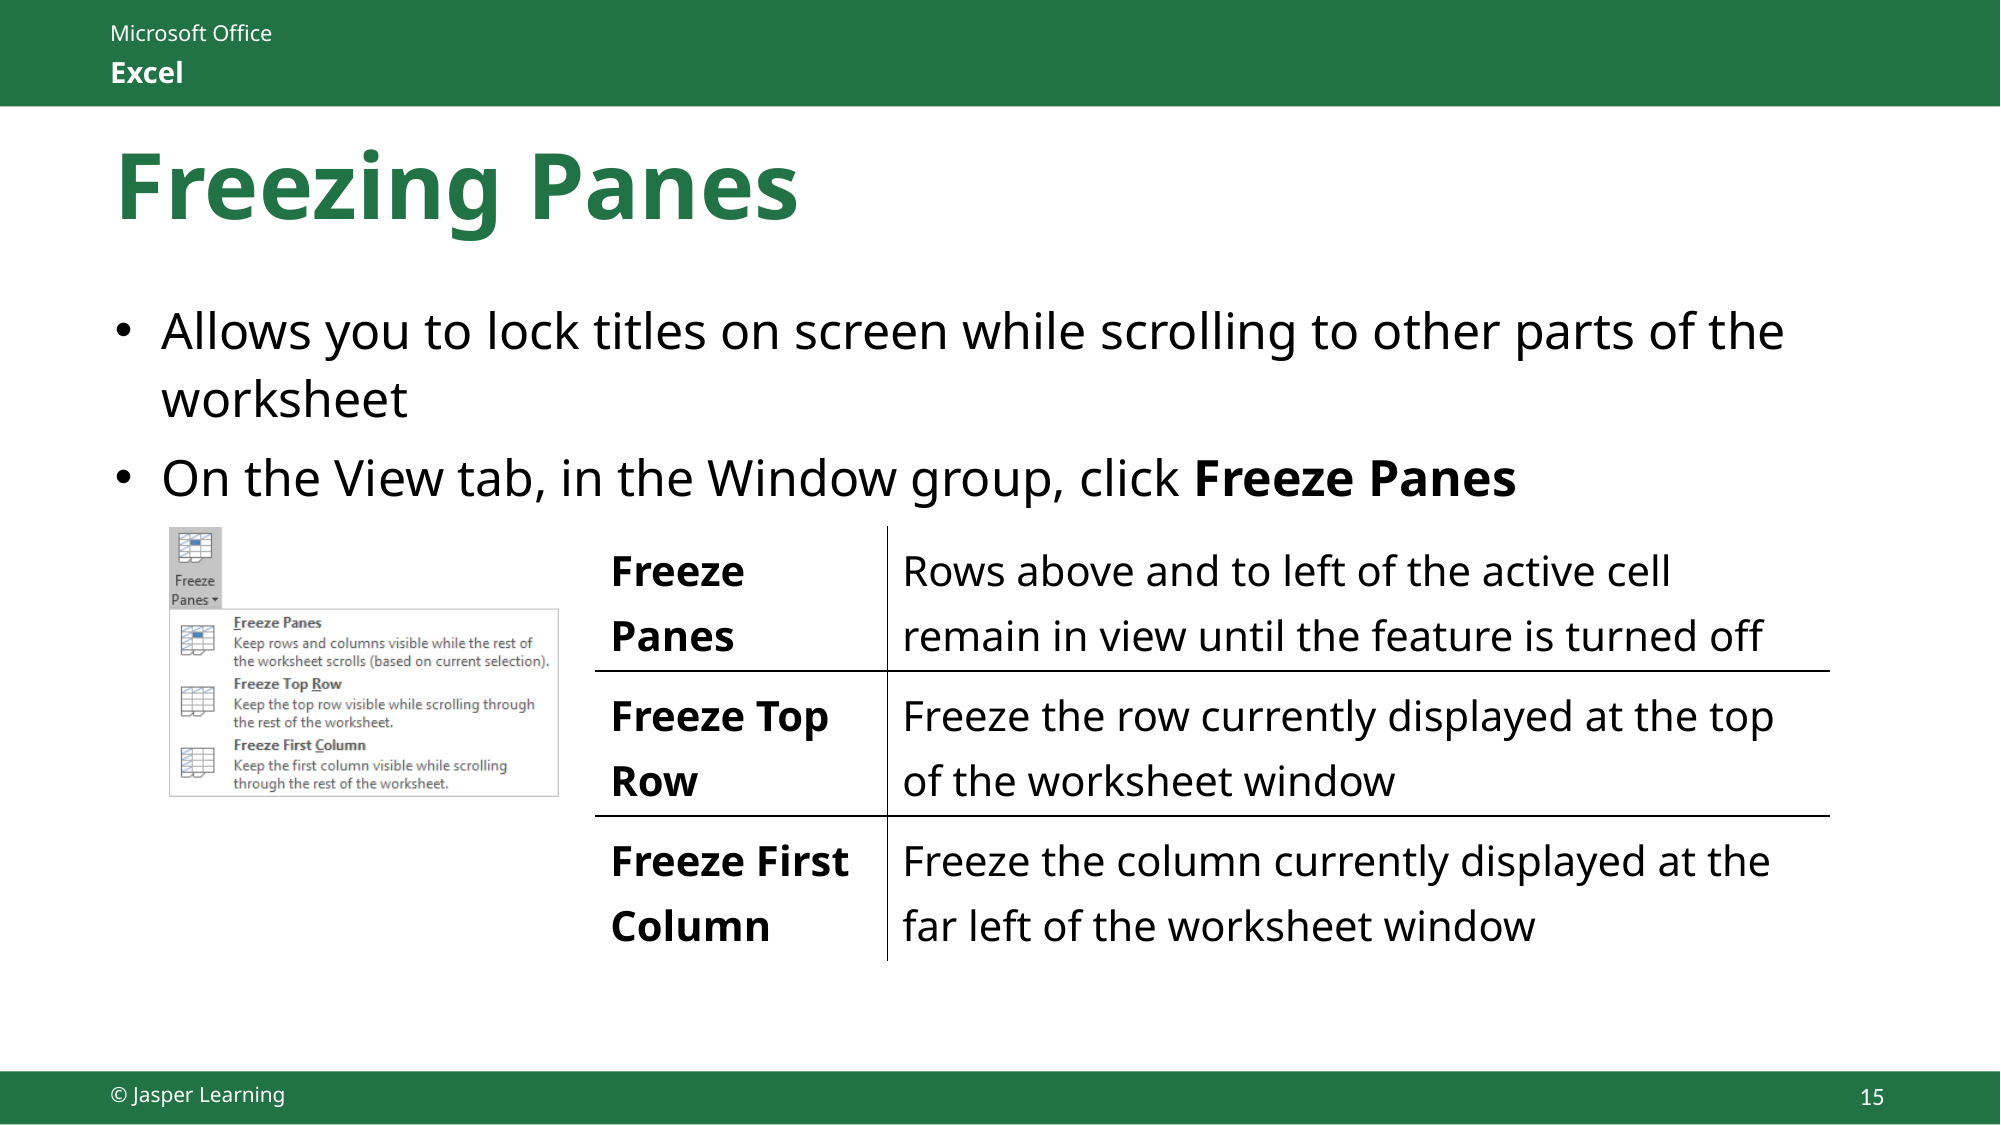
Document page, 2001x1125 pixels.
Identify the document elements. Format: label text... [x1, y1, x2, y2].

table_cell Freeze Top Row [595, 672, 887, 815]
table_header Freeze Panes [595, 526, 887, 670]
table_header Rows above and to left of the active cell remain in view until the feature is turned off [888, 526, 1830, 670]
slide_number 15 [1433, 1065, 1900, 1125]
title Freezing Panes [99, 118, 1866, 248]
table_cell Freeze the row currently displayed at the top of the worksheet window [888, 672, 1830, 815]
footer © Jasper Learning [95, 1065, 729, 1125]
picture [169, 526, 559, 797]
table_cell Freeze the column currently displayed at the far left of the worksheet window [888, 817, 1830, 961]
list Allows you to lock titles on screen while scrolling to other parts of the worksheet On the View tab, in the Window group, click Freeze Panes [99, 283, 1900, 1026]
table_cell Freeze First Column [595, 817, 887, 961]
